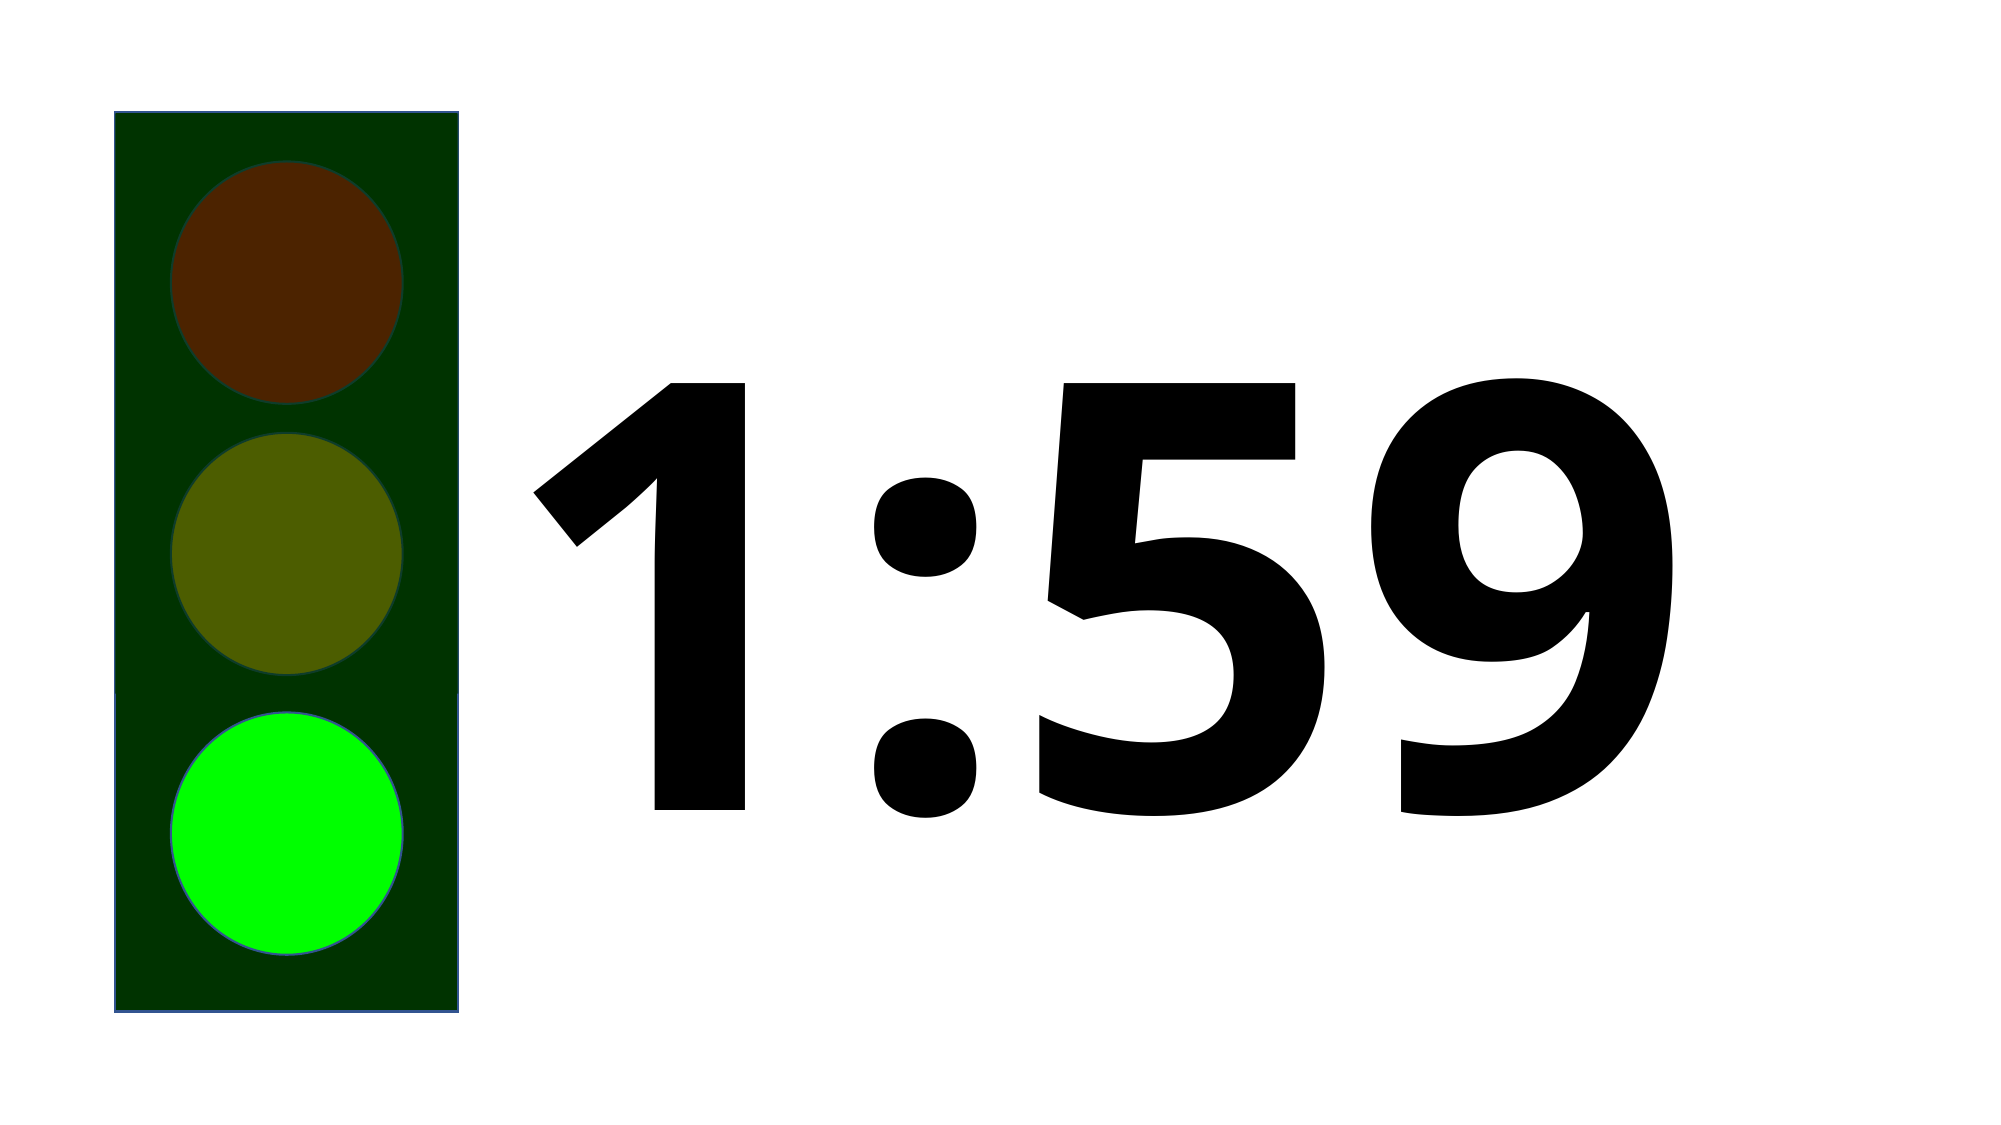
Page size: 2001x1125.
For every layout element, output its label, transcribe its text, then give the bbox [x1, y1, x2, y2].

text_box [114, 112, 459, 695]
text_box [114, 695, 459, 1013]
text_box 1:59 [483, 204, 1924, 938]
text_box [169, 711, 404, 956]
